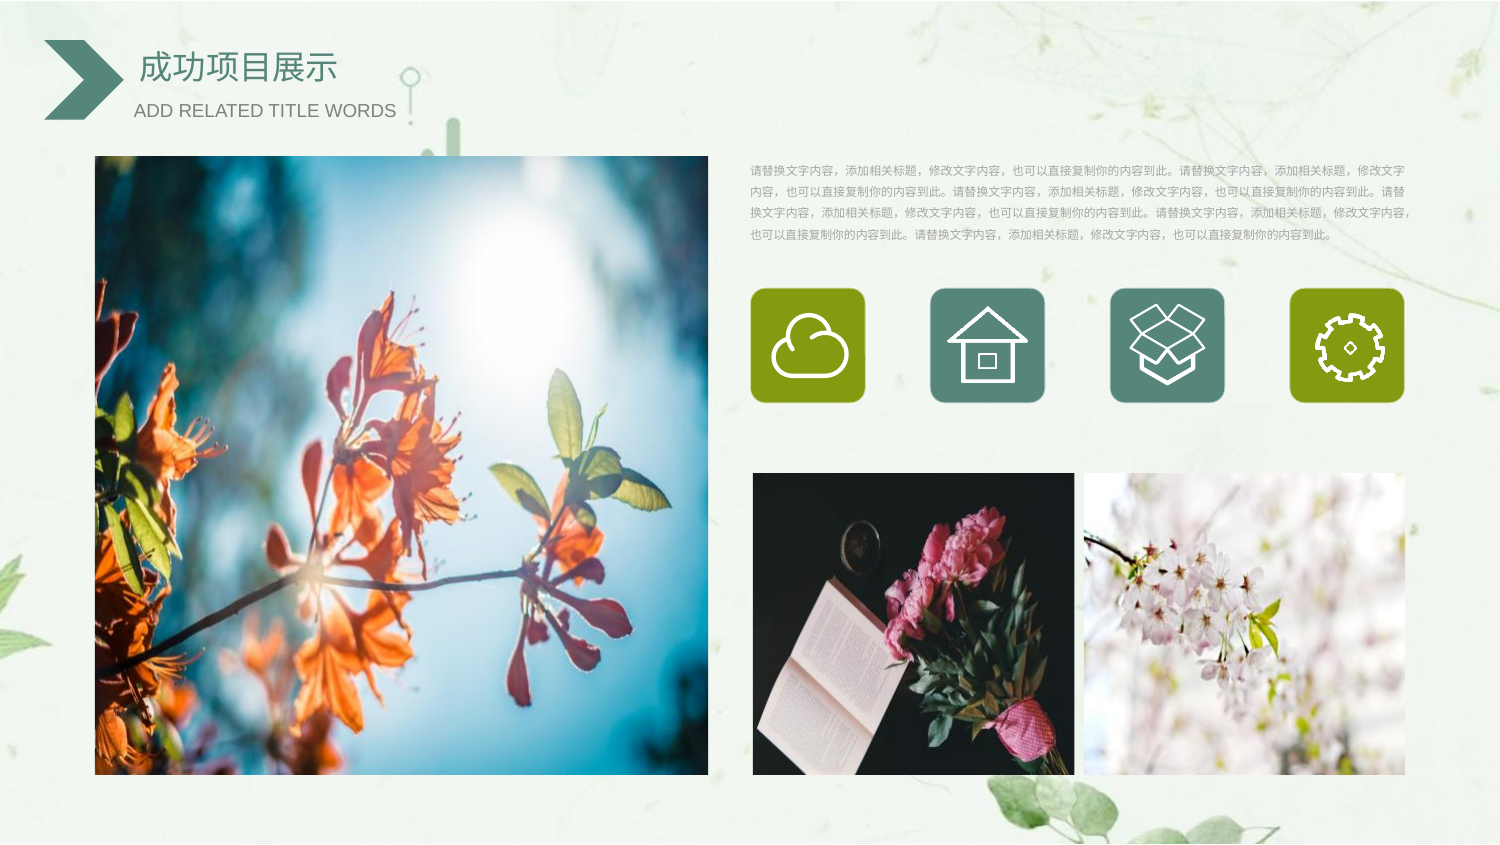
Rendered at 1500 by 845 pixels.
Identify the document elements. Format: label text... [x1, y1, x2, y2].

picture [0, 2, 1500, 844]
text_box [94, 155, 709, 776]
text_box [1109, 287, 1226, 404]
text_box [752, 472, 1075, 776]
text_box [1289, 287, 1406, 404]
text_box [1083, 472, 1406, 776]
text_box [749, 287, 866, 404]
text_box 请替换文字内容，添加相关标题，修改文字内容，也可以直接复制你的内容到此。请替换文字内容，添加相关标题，修改文字内容，也可以直接复制你的内容到此。请替换文字内容，添加相关标题，修改文字内容，也可以直接复制你的内容到此。请替换文字内容，添加相关标题，修改文字内容，也可以直接复制你的内容到此。请替换文字内容，添加相关标题，修改文字内容，也可以直接复制你的内容到此。请替换文字内容，添加相关标题，修改文字内容，也可以直接复制你的内容到此。 [749, 156, 1405, 242]
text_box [929, 287, 1046, 404]
